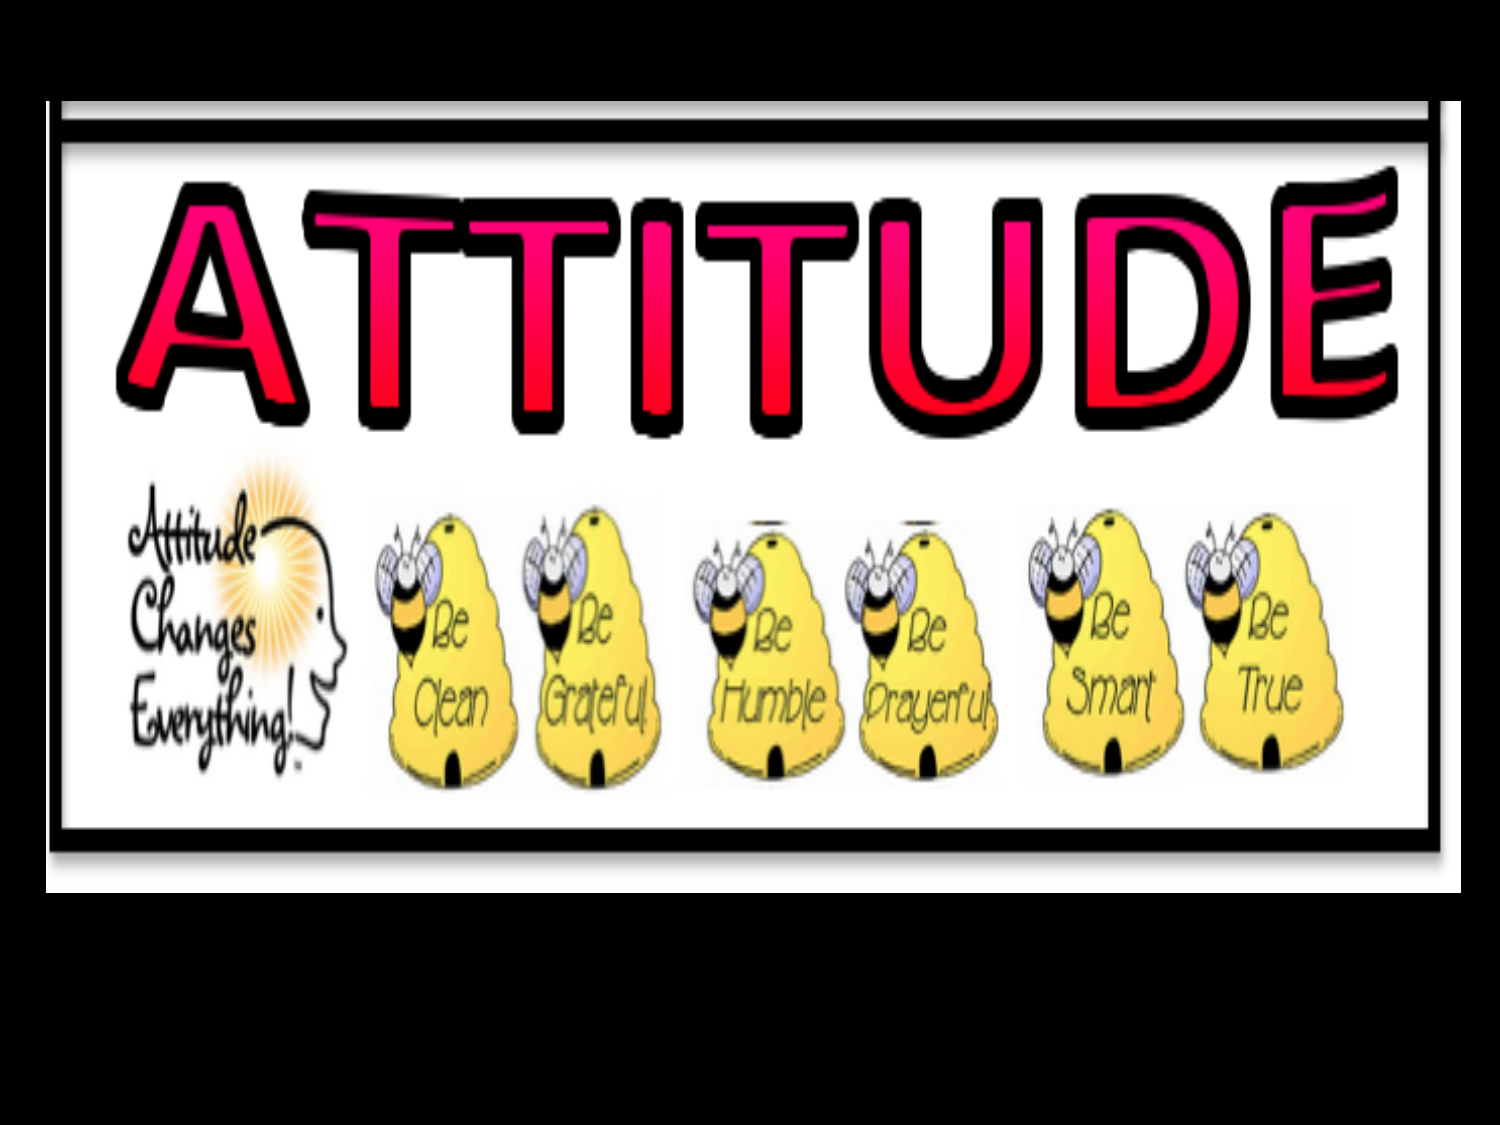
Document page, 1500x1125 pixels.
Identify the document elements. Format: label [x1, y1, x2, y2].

picture [46, 101, 1461, 893]
